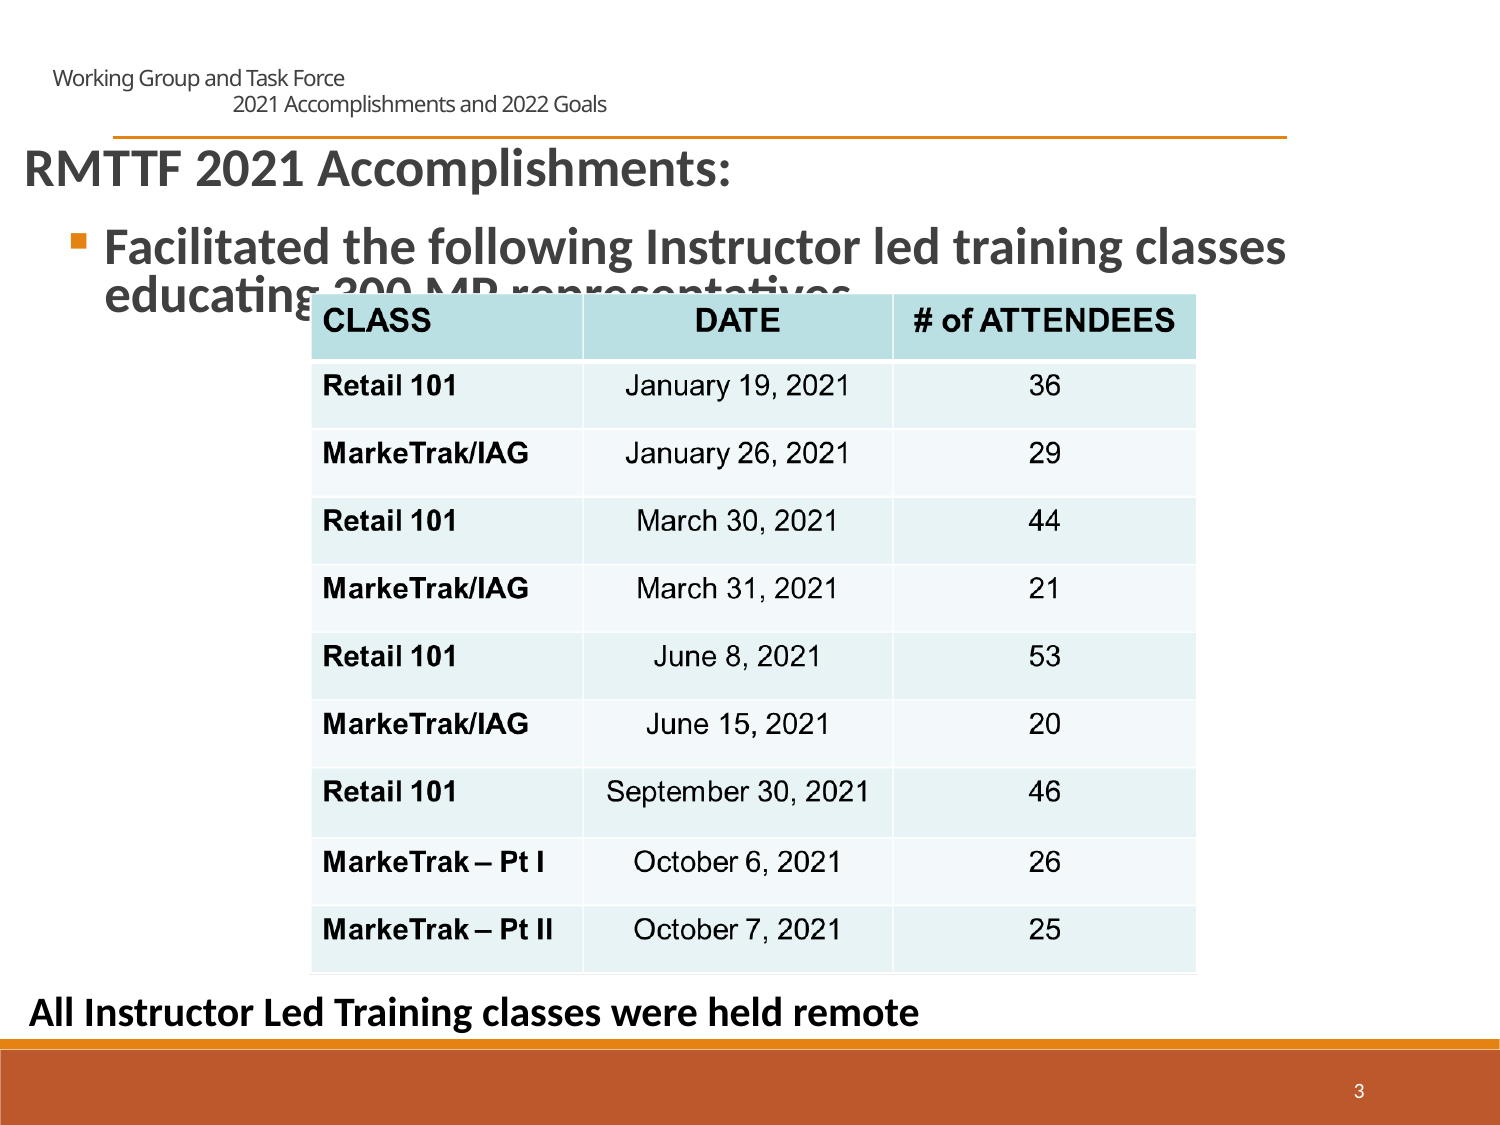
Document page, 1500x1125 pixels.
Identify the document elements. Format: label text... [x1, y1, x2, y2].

picture [309, 290, 1201, 976]
list RMTTF 2021 Accomplishments: Facilitated the following Instructor led training classes educating 300 MP representatives All Instructor Led Training classes were held remote [24, 122, 1475, 1063]
slide_number 3 [1218, 1059, 1380, 1120]
title Working Group and Task Force 2021 Accomplishments and 2022 Goals [37, 19, 1475, 122]
